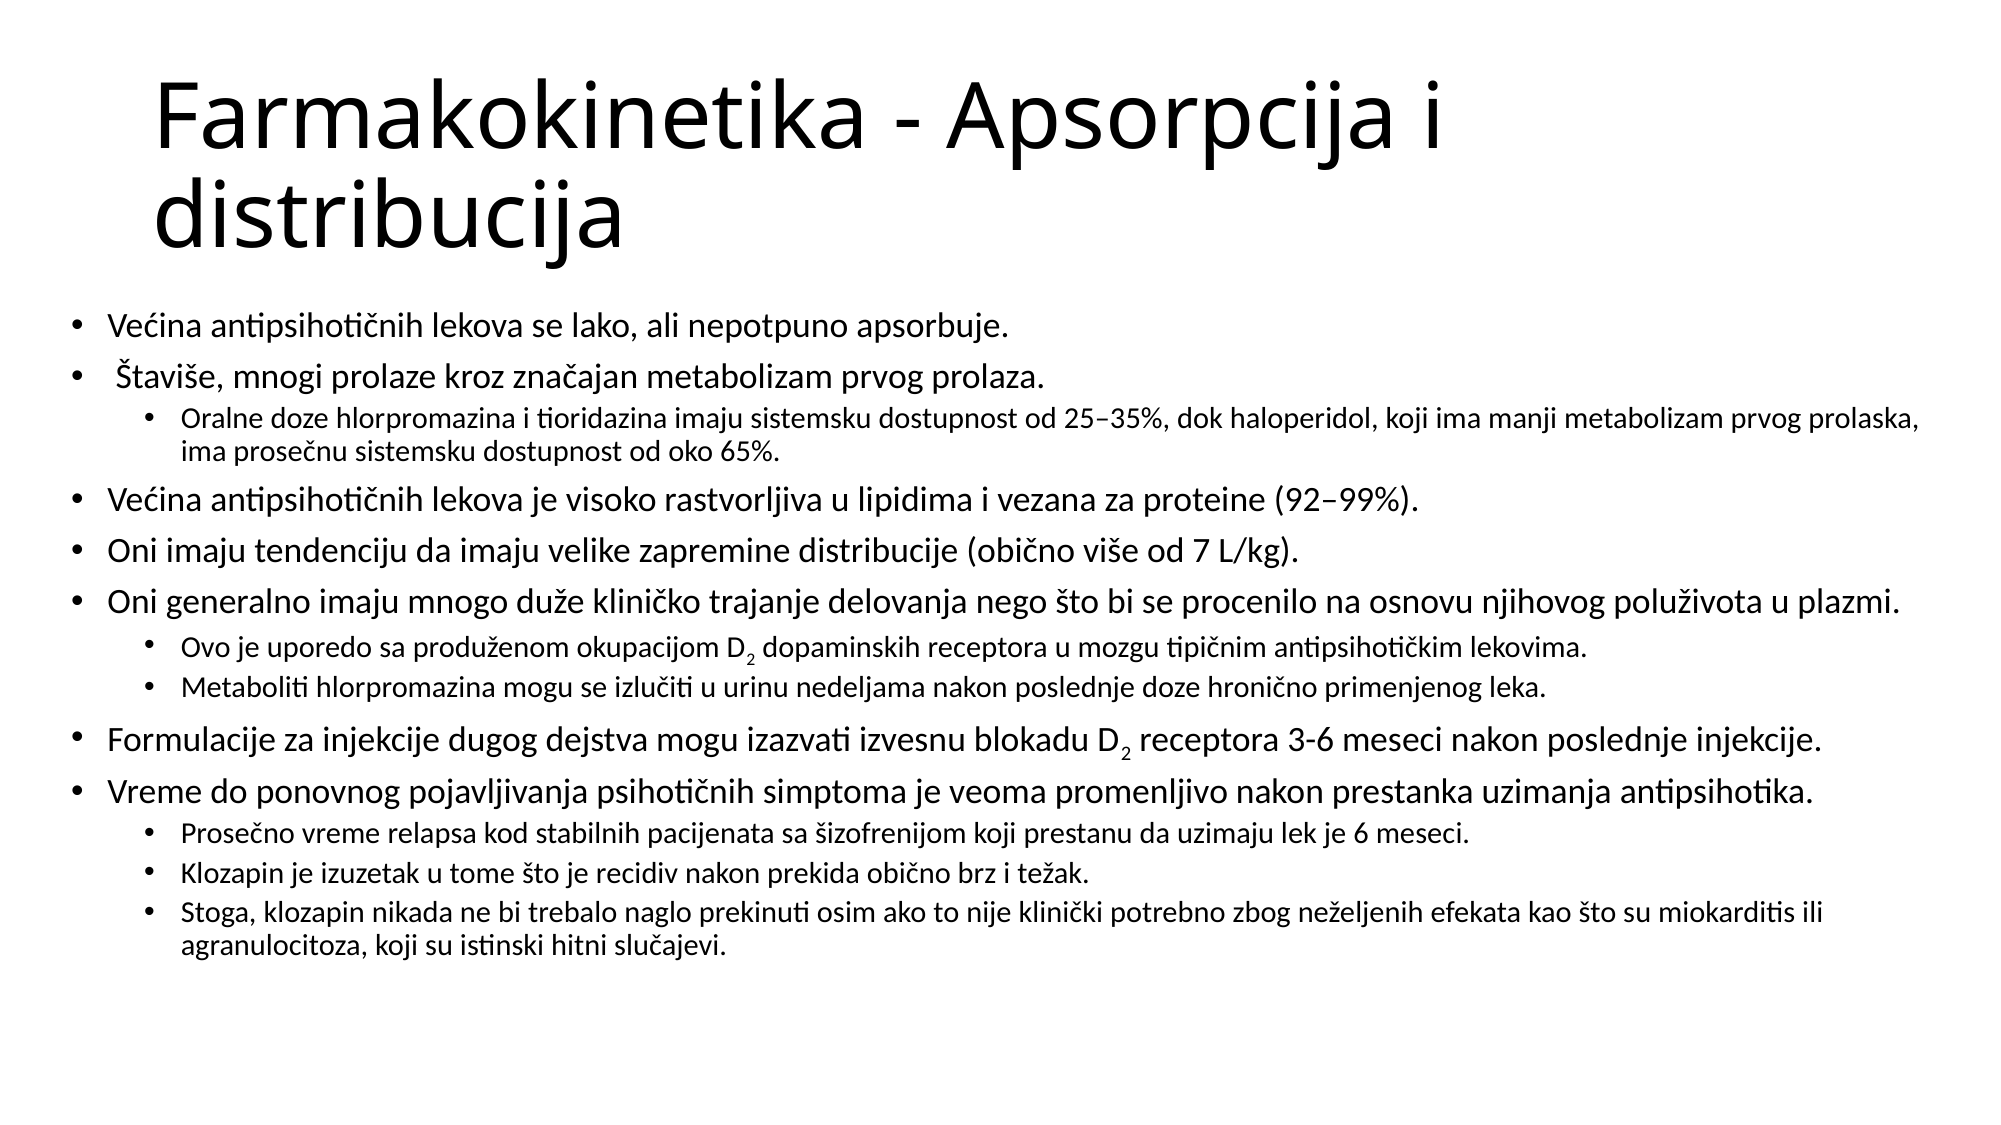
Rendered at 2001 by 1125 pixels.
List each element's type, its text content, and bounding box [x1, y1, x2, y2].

list Većina antipsihotičnih lekova se lako, ali nepotpuno apsorbuje. Štaviše, mnogi prolaze kroz značajan metabolizam prvog prolaza. Oralne doze hlorpromazina i tioridazina imaju sistemsku dostupnost od 25–35%, dok haloperidol, koji ima manji metabolizam prvog prolaska, ima prosečnu sistemsku dostupnost od oko 65%. Većina antipsihotičnih lekova je visoko rastvorljiva u lipidima i vezana za proteine (92–99%). Oni imaju tendenciju da imaju velike zapremine distribucije (obično više od 7 L/kg). Oni generalno imaju mnogo duže kliničko trajanje delovanja nego što bi se procenilo na osnovu njihovog poluživota u plazmi. Ovo je uporedo sa produženom okupacijom D2 dopaminskih receptora u mozgu tipičnim antipsihotičkim lekovima. Metaboliti hlorpromazina mogu se izlučiti u urinu nedeljama nakon poslednje doze hronično primenjenog leka. Formulacije za injekcije dugog dejstva mogu izazvati izvesnu blokadu D2 receptora 3-6 meseci nakon poslednje injekcije. Vreme do ponovnog pojavljivanja psihotičnih simptoma je veoma promenljivo nakon prestanka uzimanja antipsihotika. Prosečno vreme relapsa kod stabilnih pacijenata sa šizofrenijom koji prestanu da uzimaju lek je 6 meseci. Klozapin je izuzetak u tome što je recidiv nakon prekida obično brz i težak. Stoga, klozapin nikada ne bi trebalo naglo prekinuti osim ako to nije klinički potrebno zbog neželjenih efekata kao što su miokarditis ili agranulocitoza, koji su istinski hitni slučajevi. [56, 299, 1941, 1014]
title Farmakokinetika - Apsorpcija i distribucija [137, 59, 1863, 278]
